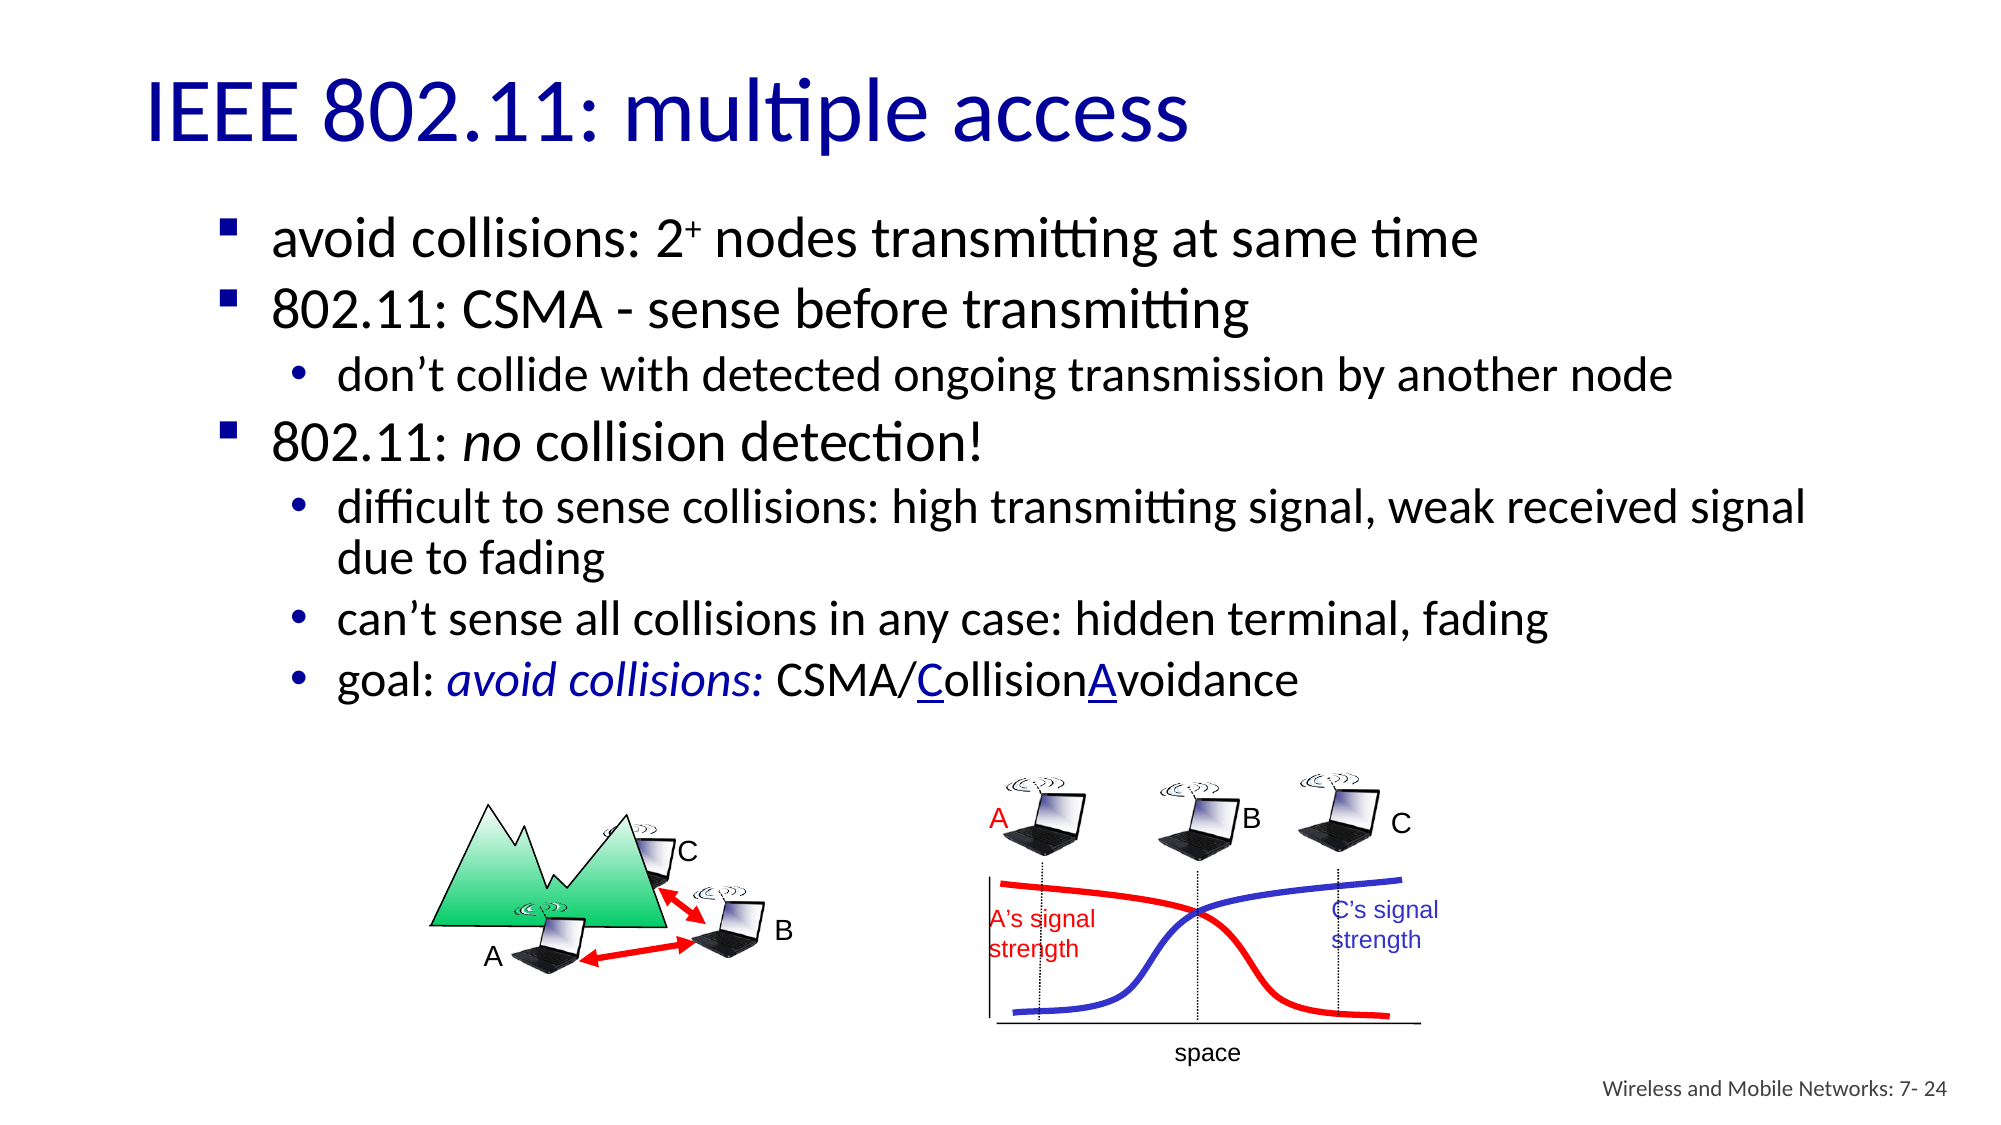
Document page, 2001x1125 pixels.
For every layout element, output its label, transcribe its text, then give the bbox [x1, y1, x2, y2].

text_box space [1159, 1029, 1257, 1074]
title IEEE 802.11: multiple access [129, 38, 1855, 186]
slide_number Wireless and Mobile Networks: 7- 24 [1512, 1056, 1963, 1117]
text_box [979, 771, 1441, 1024]
text_box avoid collisions: 2+ nodes transmitting at same time 802.11: CSMA - sense before transmitting don’t collide with detected ongoing transmission by another node 802.11: no collision detection! difficult to sense collisions: high transmitting signal, weak received signal due to fading can’t sense all collisions in any case: hidden terminal, fading goal: avoid collisions: CSMA/CollisionAvoidance [200, 202, 1911, 966]
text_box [429, 804, 803, 974]
